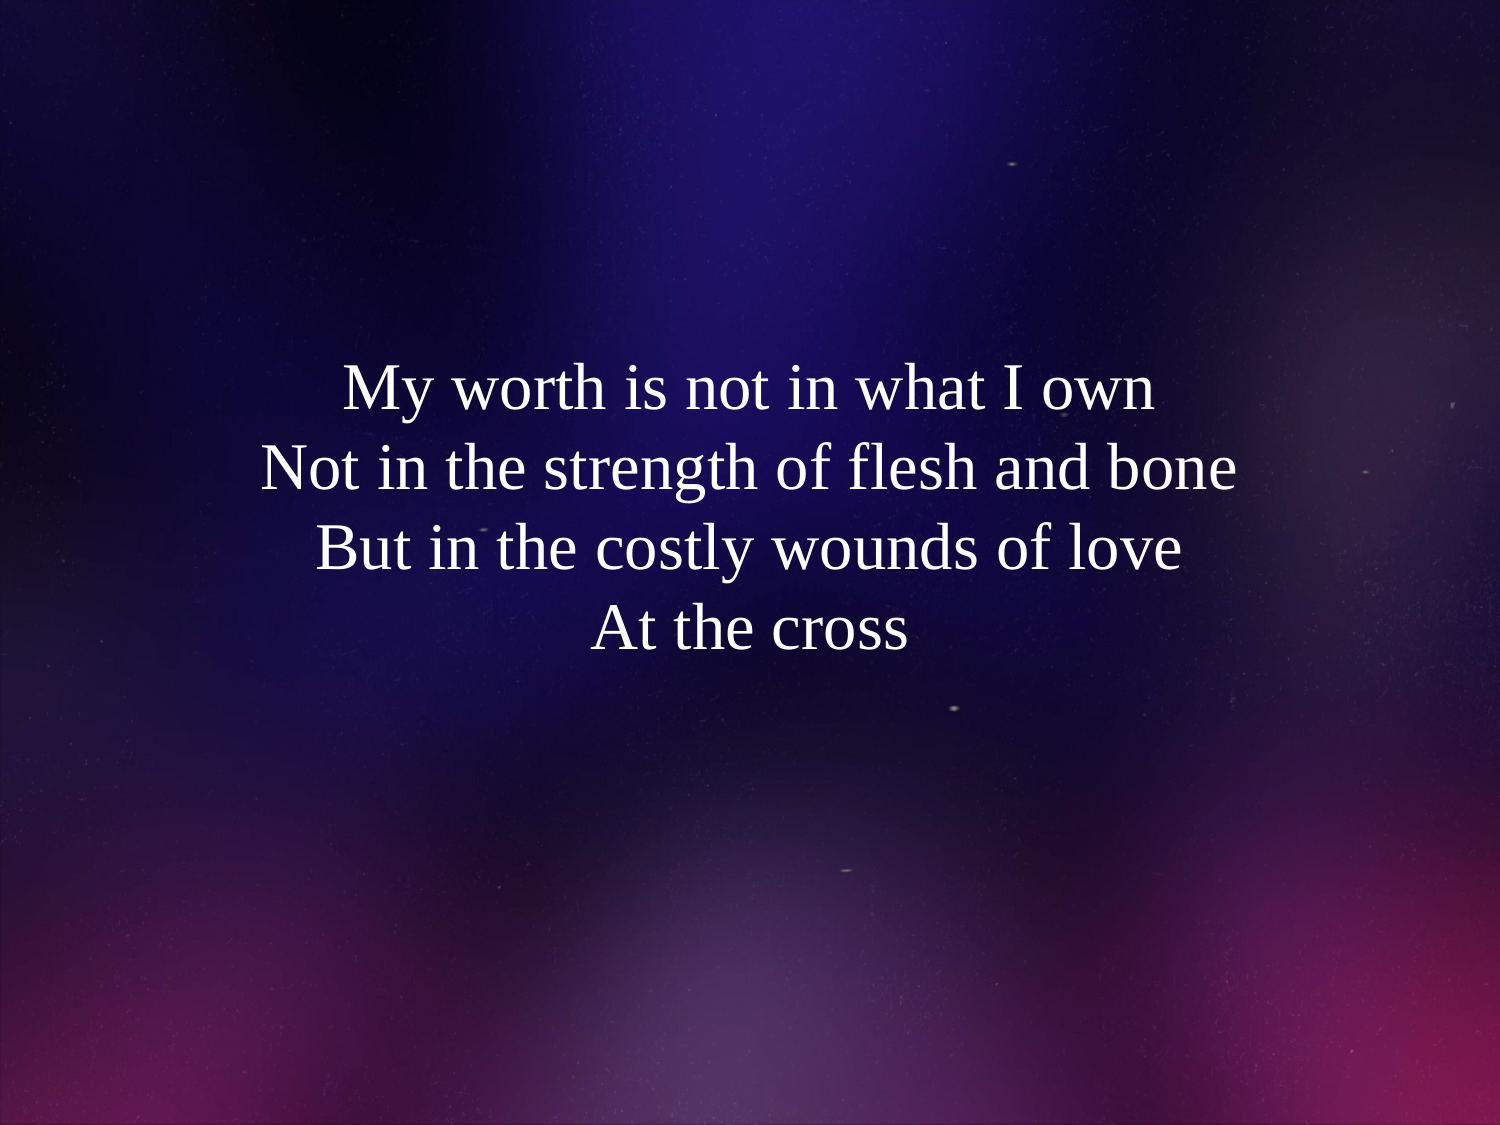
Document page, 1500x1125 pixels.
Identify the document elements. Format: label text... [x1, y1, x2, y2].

title My worth is not in what I own Not in the strength of flesh and bone But in the costly wounds of love At the cross [112, 408, 1388, 597]
picture [0, 0, 1500, 1125]
